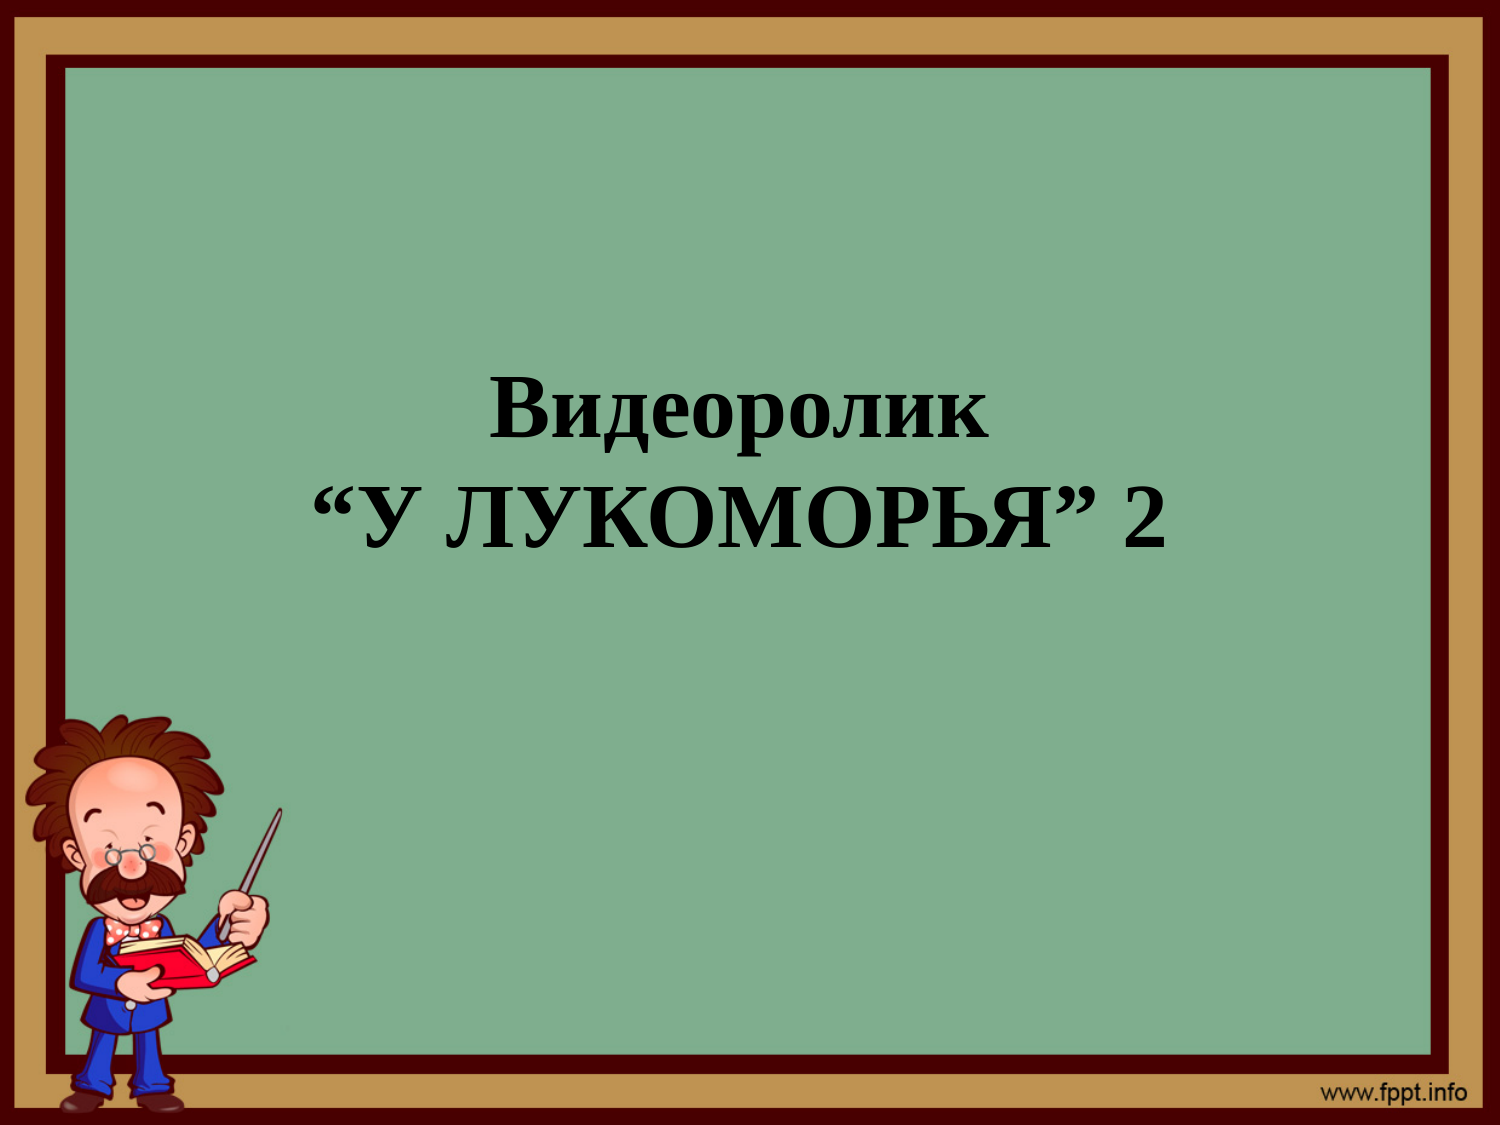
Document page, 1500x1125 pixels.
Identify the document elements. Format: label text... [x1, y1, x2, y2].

title Видеоролик “У ЛУКОМОРЬЯ” 2 [64, 361, 1416, 550]
picture [0, 0, 1500, 1125]
